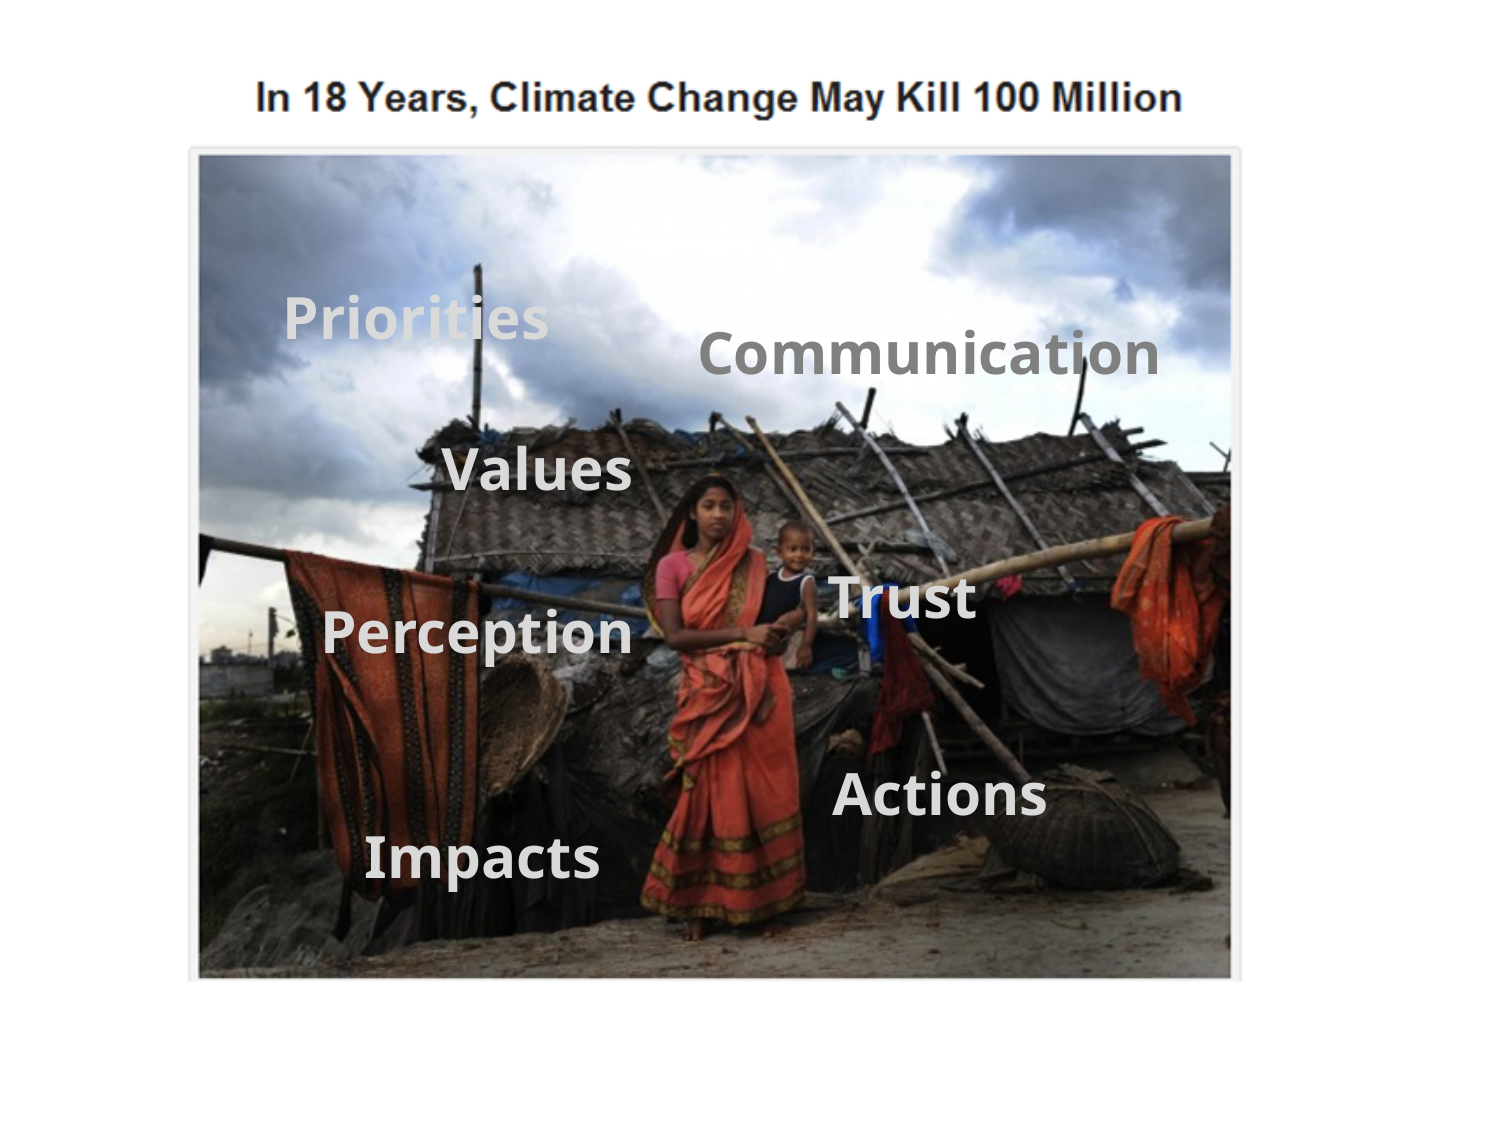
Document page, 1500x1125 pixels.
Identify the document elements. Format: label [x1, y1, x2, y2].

picture [106, 3, 1324, 1012]
